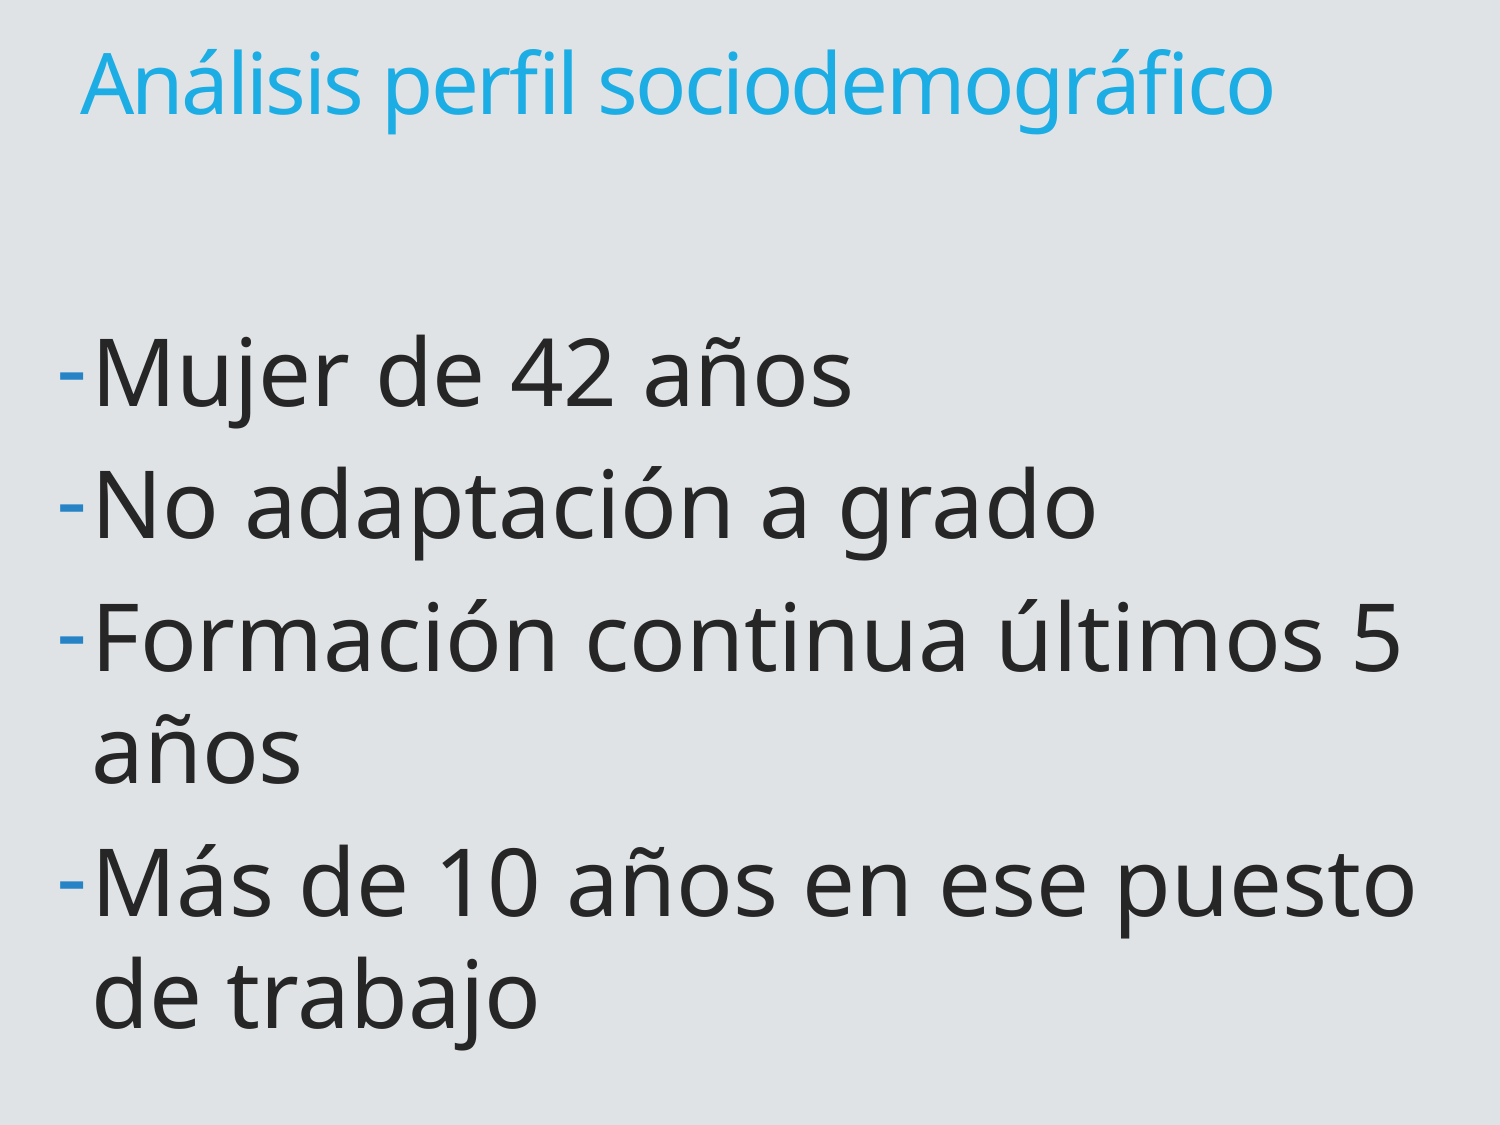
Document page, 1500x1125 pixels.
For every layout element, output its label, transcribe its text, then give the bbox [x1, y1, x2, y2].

list Mujer de 42 años No adaptación a grado Formación continua últimos 5 años Más de 10 años en ese puesto de trabajo [41, 172, 1500, 1059]
text_box Análisis perfil sociodemográfico [64, 1, 1391, 173]
